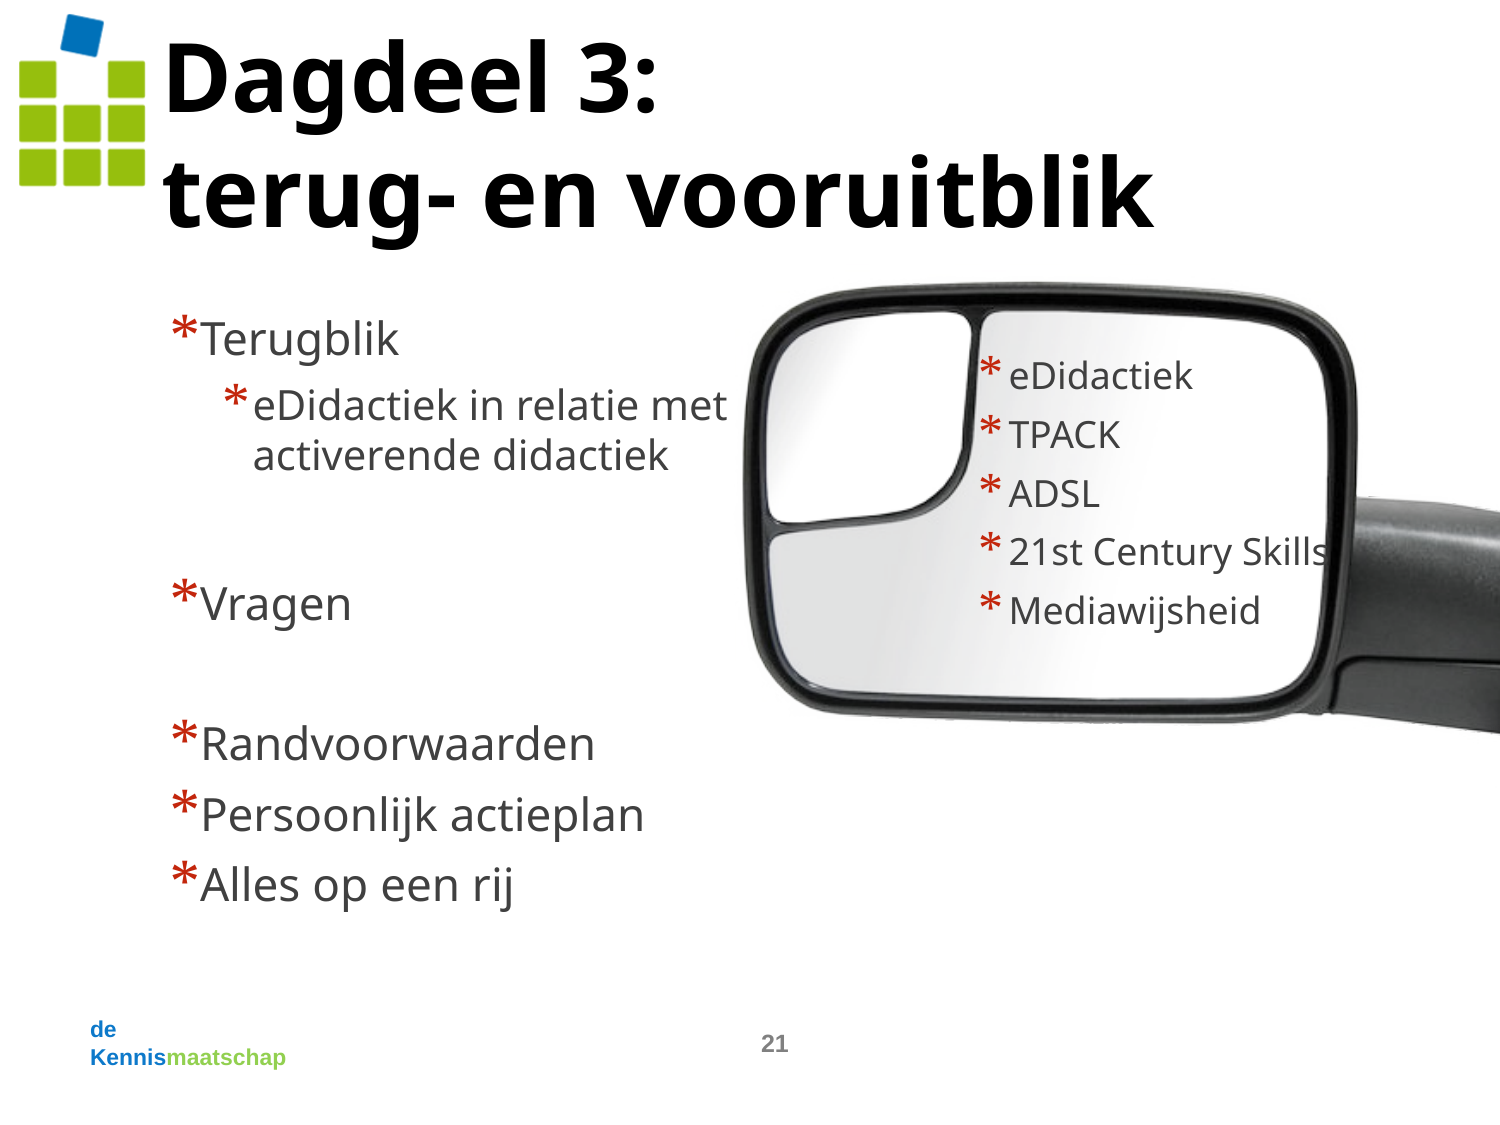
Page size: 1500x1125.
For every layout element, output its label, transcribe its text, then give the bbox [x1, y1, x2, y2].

title Dagdeel 3: terug- en vooruitblik [146, 8, 1495, 197]
picture [678, 207, 1500, 847]
picture [17, 3, 147, 197]
footer de Kennismaatschap [75, 1012, 624, 1073]
list Terugblik eDidactiek in relatie met activerende didactiek Vragen Randvoorwaarden Persoonlijk actieplan Alles op een rij [147, 231, 750, 965]
slide_number 21 [624, 1012, 925, 1073]
